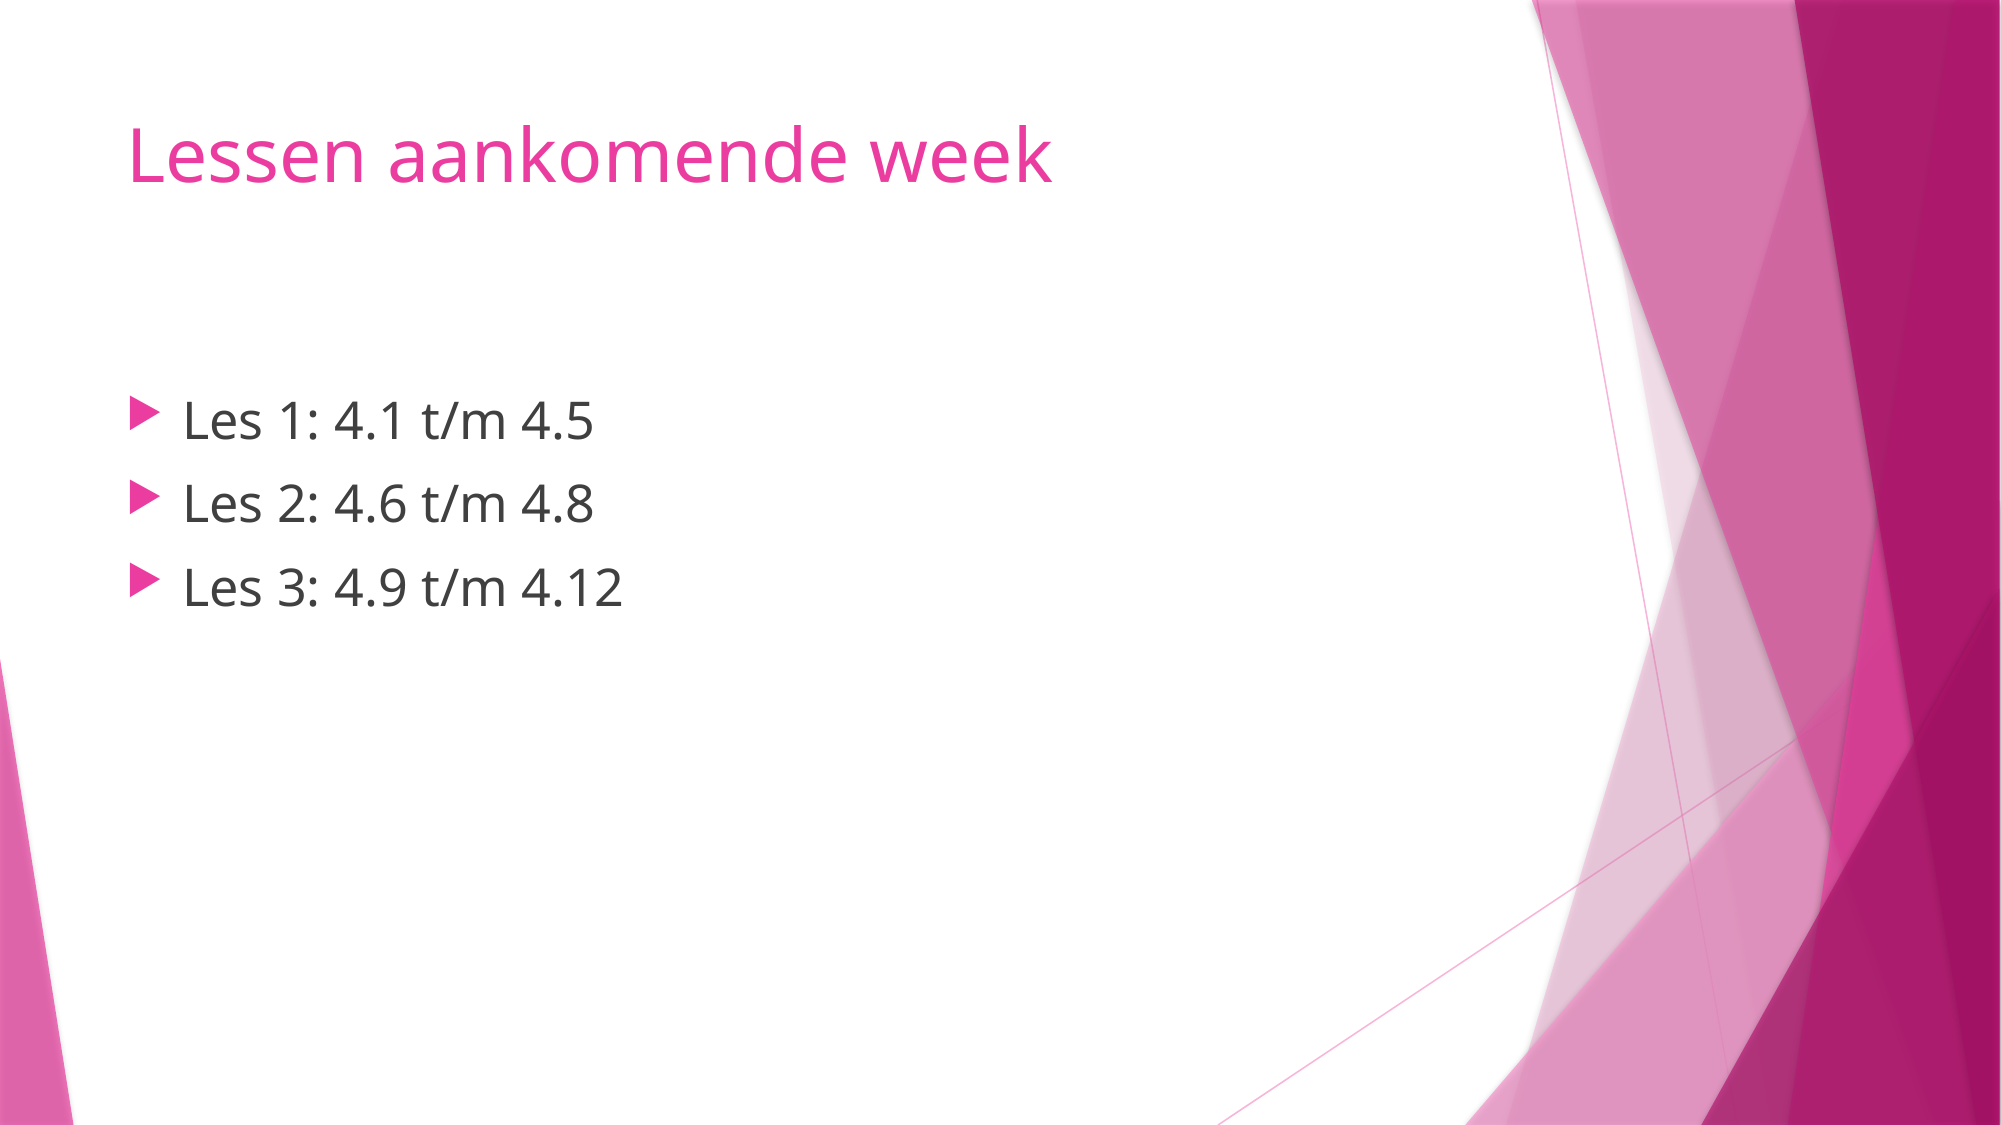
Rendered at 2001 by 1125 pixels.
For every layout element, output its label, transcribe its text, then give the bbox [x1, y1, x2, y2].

list Les 1: 4.1 t/m 4.5 Les 2: 4.6 t/m 4.8 Les 3: 4.9 t/m 4.12 [111, 380, 1522, 1017]
title Lessen aankomende week [111, 99, 1522, 317]
